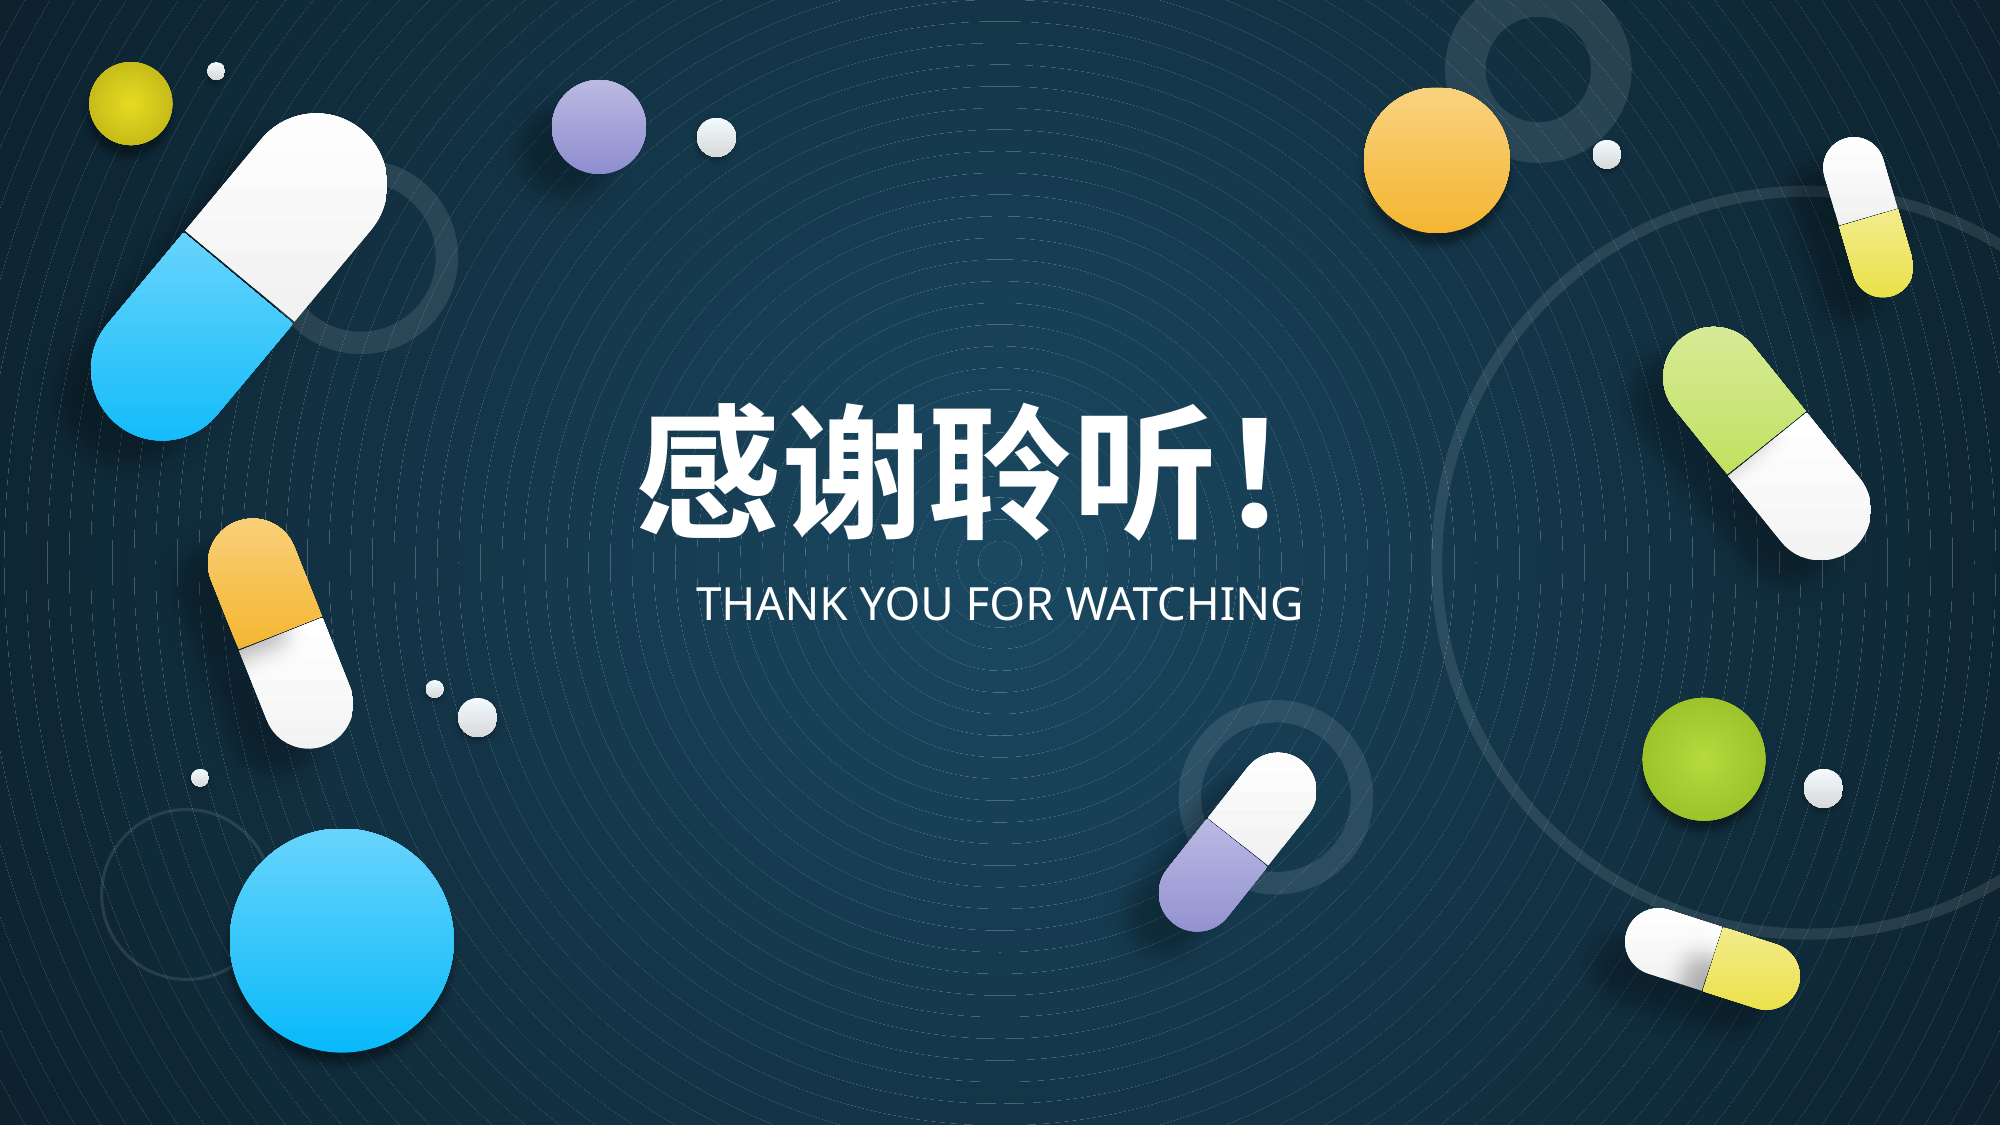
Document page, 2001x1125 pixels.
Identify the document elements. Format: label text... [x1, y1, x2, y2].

text_box [550, 78, 648, 176]
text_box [1199, 738, 1277, 946]
text_box [457, 696, 499, 739]
text_box [424, 678, 445, 699]
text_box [235, 513, 326, 754]
text_box [190, 767, 211, 788]
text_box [168, 85, 311, 469]
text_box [1716, 307, 1818, 580]
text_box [1837, 135, 1899, 300]
text_box THANK YOU FOR WATCHING [681, 566, 1319, 637]
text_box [1679, 869, 1746, 1050]
text_box [206, 60, 227, 82]
text_box [1591, 138, 1623, 170]
text_box [88, 61, 170, 147]
text_box [1641, 696, 1767, 822]
text_box [695, 116, 738, 158]
text_box 感谢聆听！ [620, 374, 1380, 565]
text_box [1802, 767, 1845, 809]
text_box [1362, 86, 1511, 235]
text_box [228, 827, 455, 1054]
